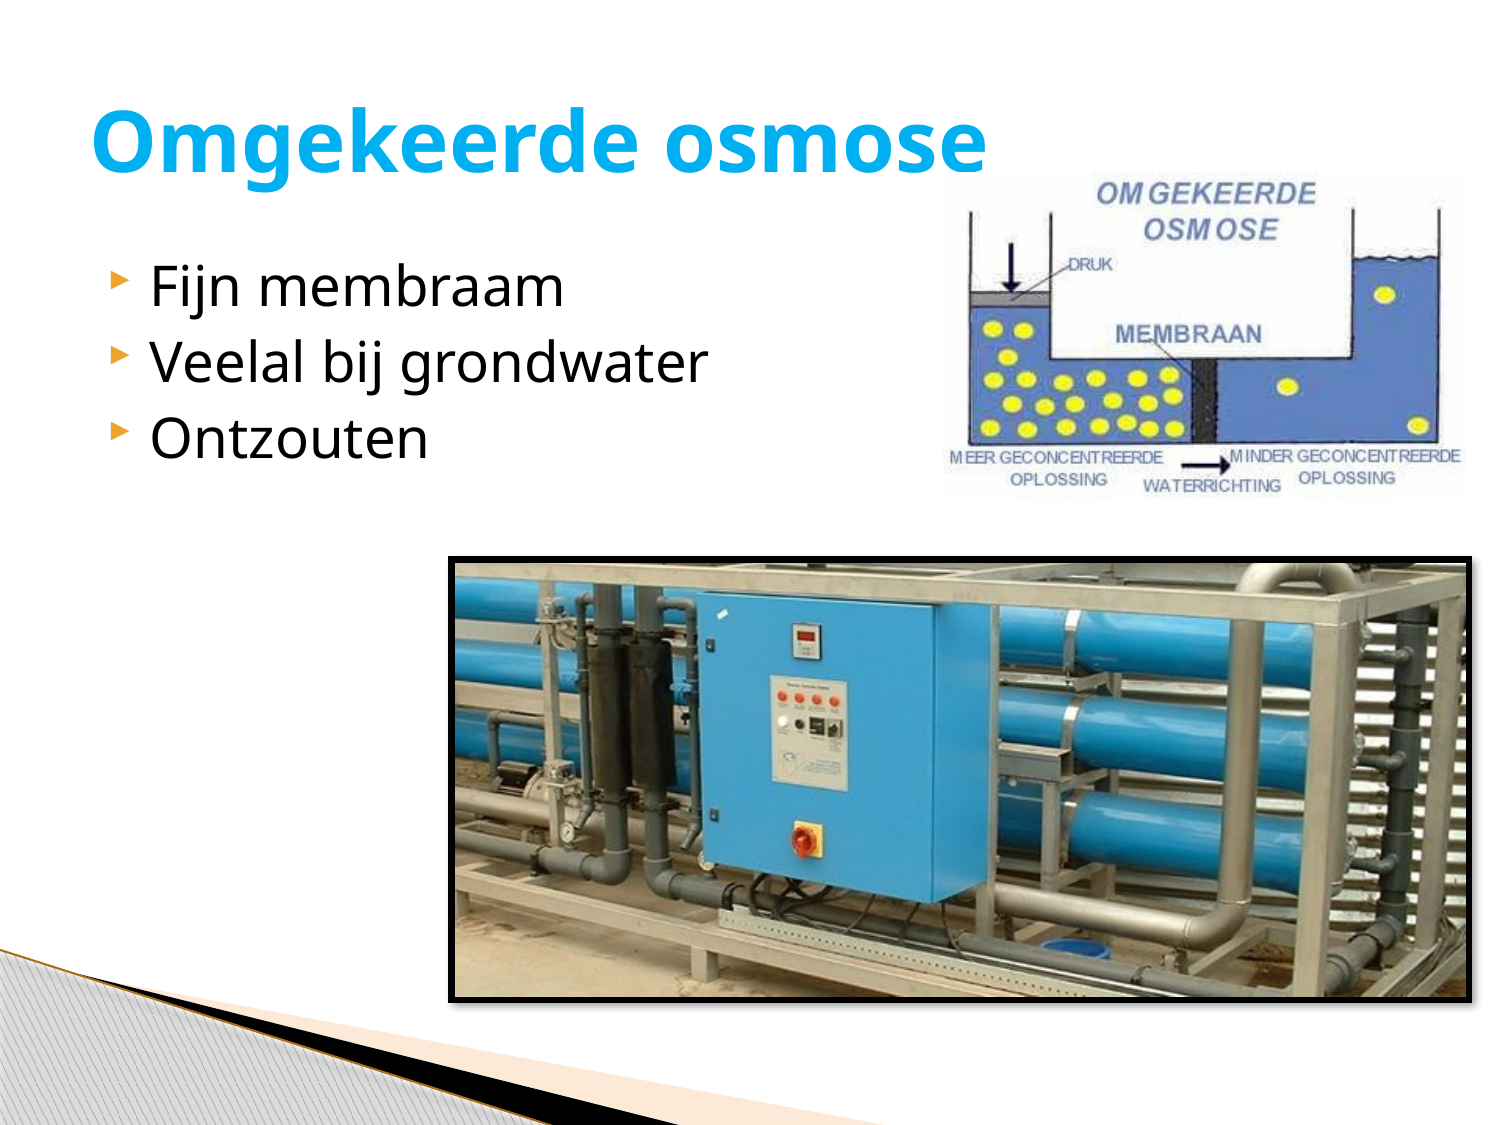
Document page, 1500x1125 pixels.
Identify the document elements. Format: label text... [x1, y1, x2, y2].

picture [454, 562, 1466, 998]
list Fijn membraam Veelal bij grondwater Ontzouten [75, 243, 1425, 986]
picture [943, 172, 1466, 500]
title Omgekeerde osmose [75, 45, 1425, 233]
